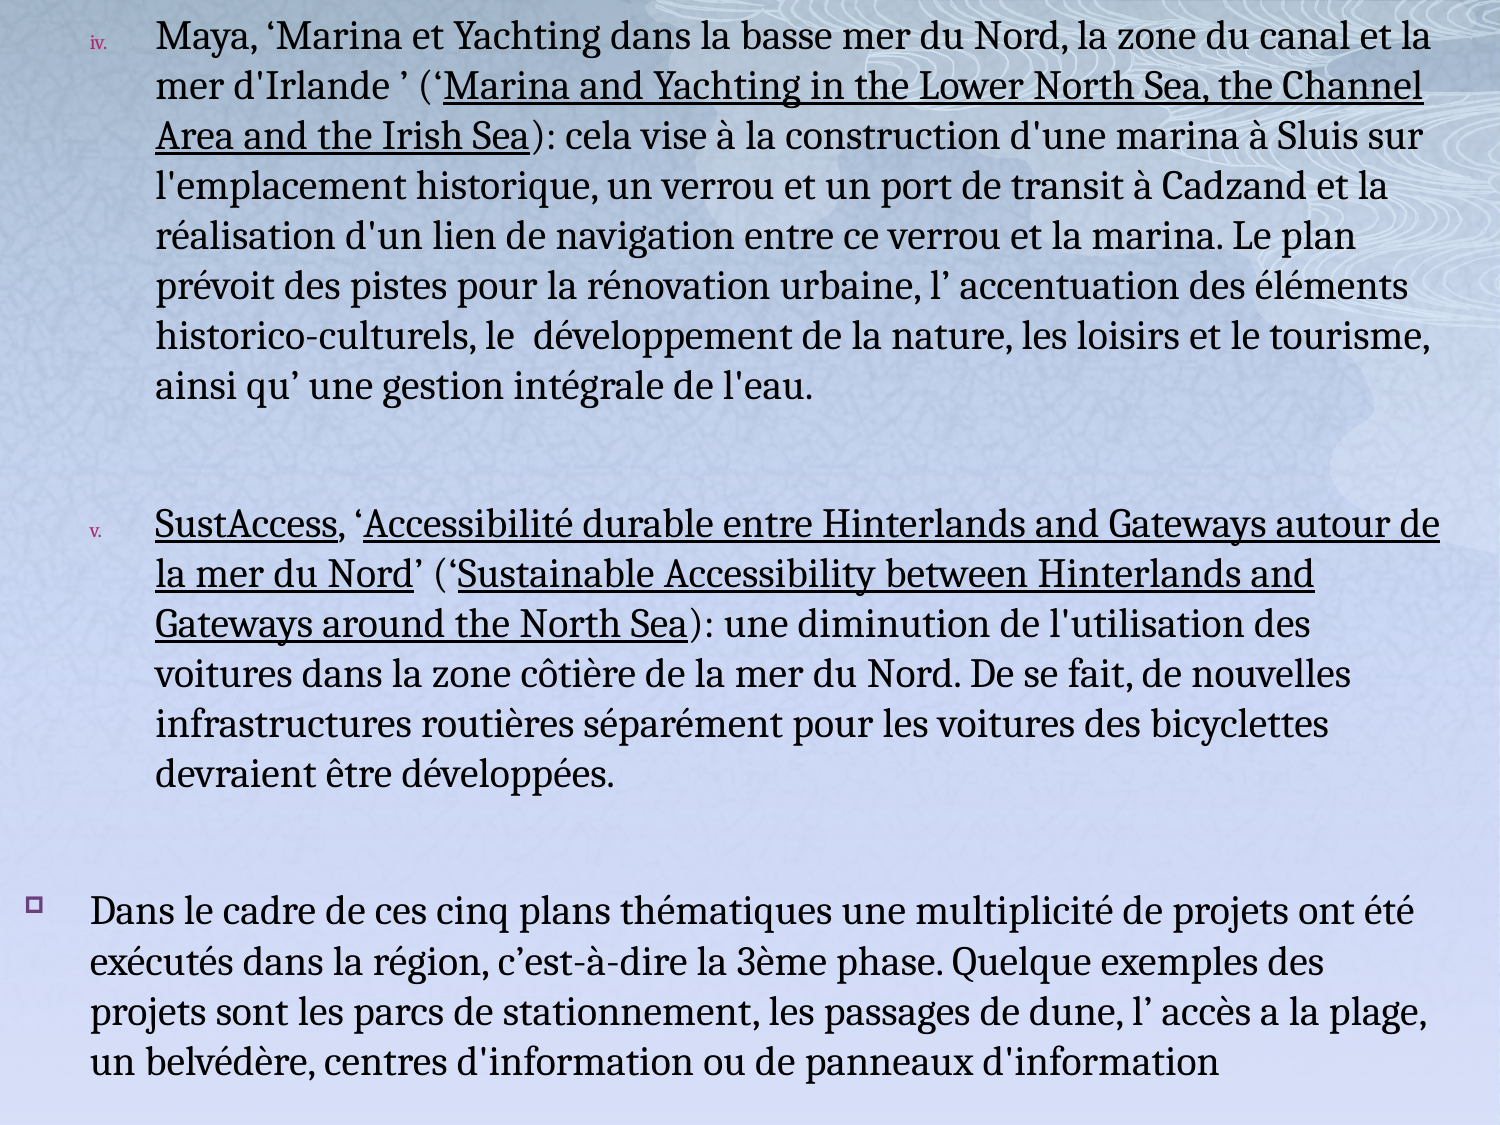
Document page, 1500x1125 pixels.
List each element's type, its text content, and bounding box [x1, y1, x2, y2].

list Maya, ‘Marina et Yachting dans la basse mer du Nord, la zone du canal et la mer d'Irlande ’ (‘Marina and Yachting in the Lower North Sea, the Channel Area and the Irish Sea): cela vise à la construction d'une marina à Sluis sur l'emplacement historique, un verrou et un port de transit à Cadzand et la réalisation d'un lien de navigation entre ce verrou et la marina. Le plan prévoit des pistes pour la rénovation urbaine, l’ accentuation des éléments historico-culturels, le développement de la nature, les loisirs et le tourisme, ainsi qu’ une gestion intégrale de l'eau. SustAccess, ‘Accessibilité durable entre Hinterlands and Gateways autour de la mer du Nord’ (‘Sustainable Accessibility between Hinterlands and Gateways around the North Sea): une diminution de l'utilisation des voitures dans la zone côtière de la mer du Nord. De se fait, de nouvelles infrastructures routières séparément pour les voitures des bicyclettes devraient être développées. Dans le cadre de ces cinq plans thématiques une multiplicité de projets ont été exécutés dans la région, c’est-à-dire la 3ème phase. Quelque exemples des projets sont les parcs de stationnement, les passages de dune, l’ accès a la plage, un belvédère, centres d'information ou de panneaux d'information [0, 0, 1463, 727]
